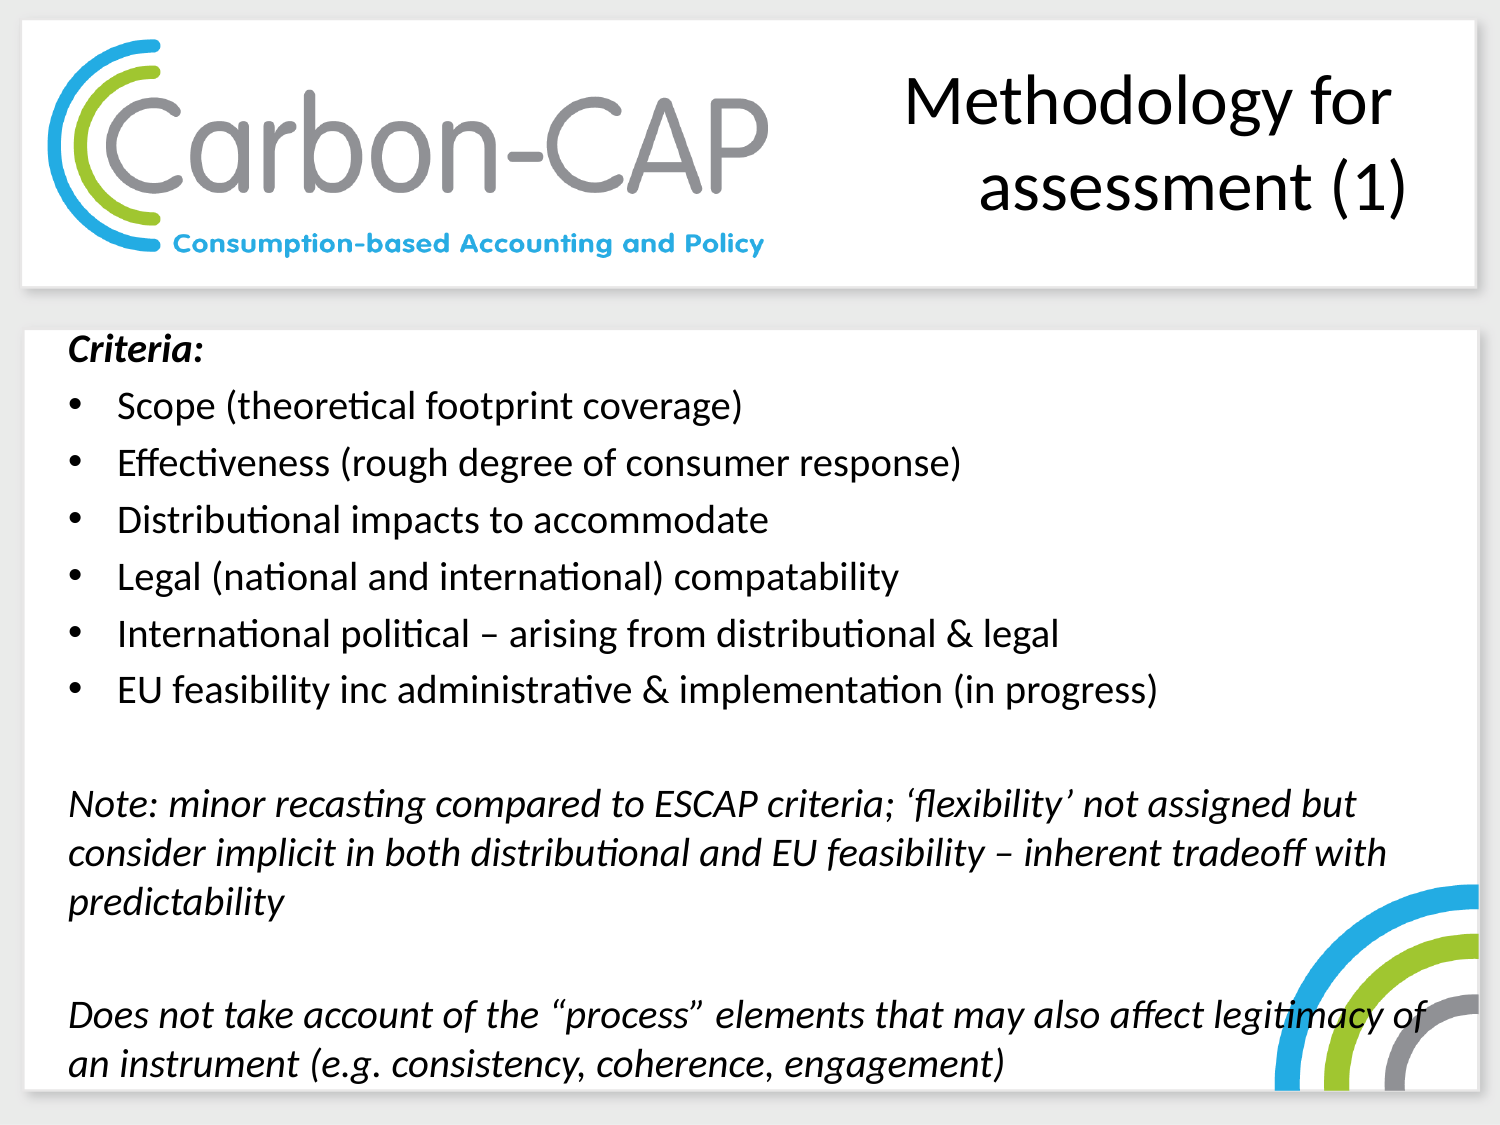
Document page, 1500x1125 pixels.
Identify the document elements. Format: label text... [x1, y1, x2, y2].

title Methodology for assessment (1) [75, 45, 1425, 233]
list Criteria: Scope (theoretical footprint coverage) Effectiveness (rough degree of consumer response) Distributional impacts to accommodate Legal (national and international) compatability International political – arising from distributional & legal EU feasibility inc administrative & implementation (in progress) Note: minor recasting compared to ESCAP criteria; ‘flexibility’ not assigned but consider implicit in both distributional and EU feasibility – inherent tradeoff with predictability Does not take account of the “process” elements that may also affect legitimacy of an instrument (e.g. consistency, coherence, engagement) [53, 314, 1483, 1094]
picture [0, 0, 1500, 1125]
